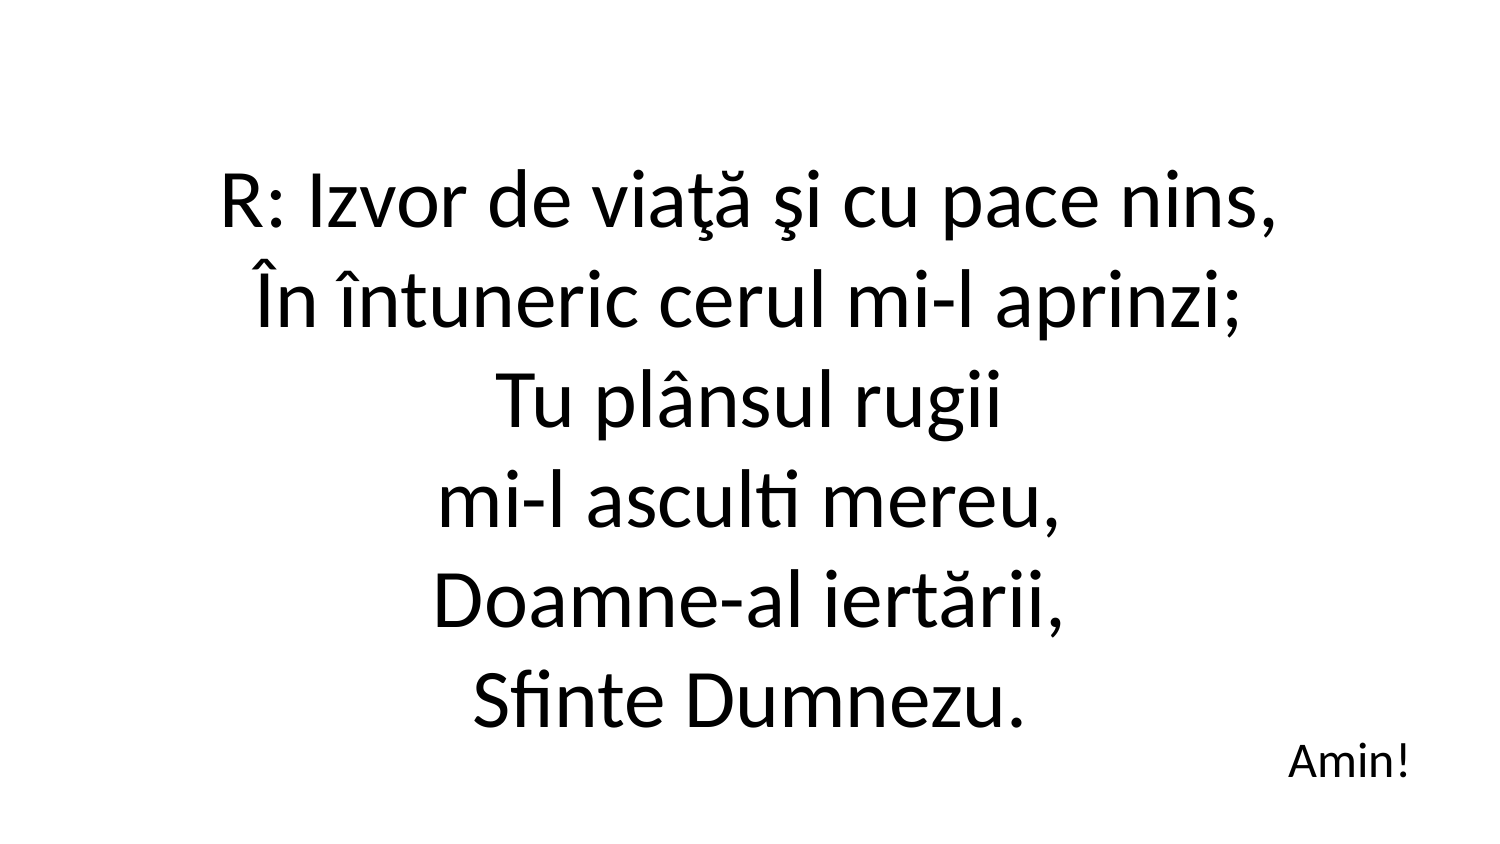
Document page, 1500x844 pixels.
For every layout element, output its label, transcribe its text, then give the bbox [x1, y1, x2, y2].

text_box R: Izvor de viaţă şi cu pace nins, În întuneric cerul mi-l aprinzi; Tu plânsul rugii mi-l asculti mereu, Doamne-al iertării, Sfinte Dumnezu. [205, 92, 1295, 752]
text_box Amin! [1273, 674, 1427, 795]
